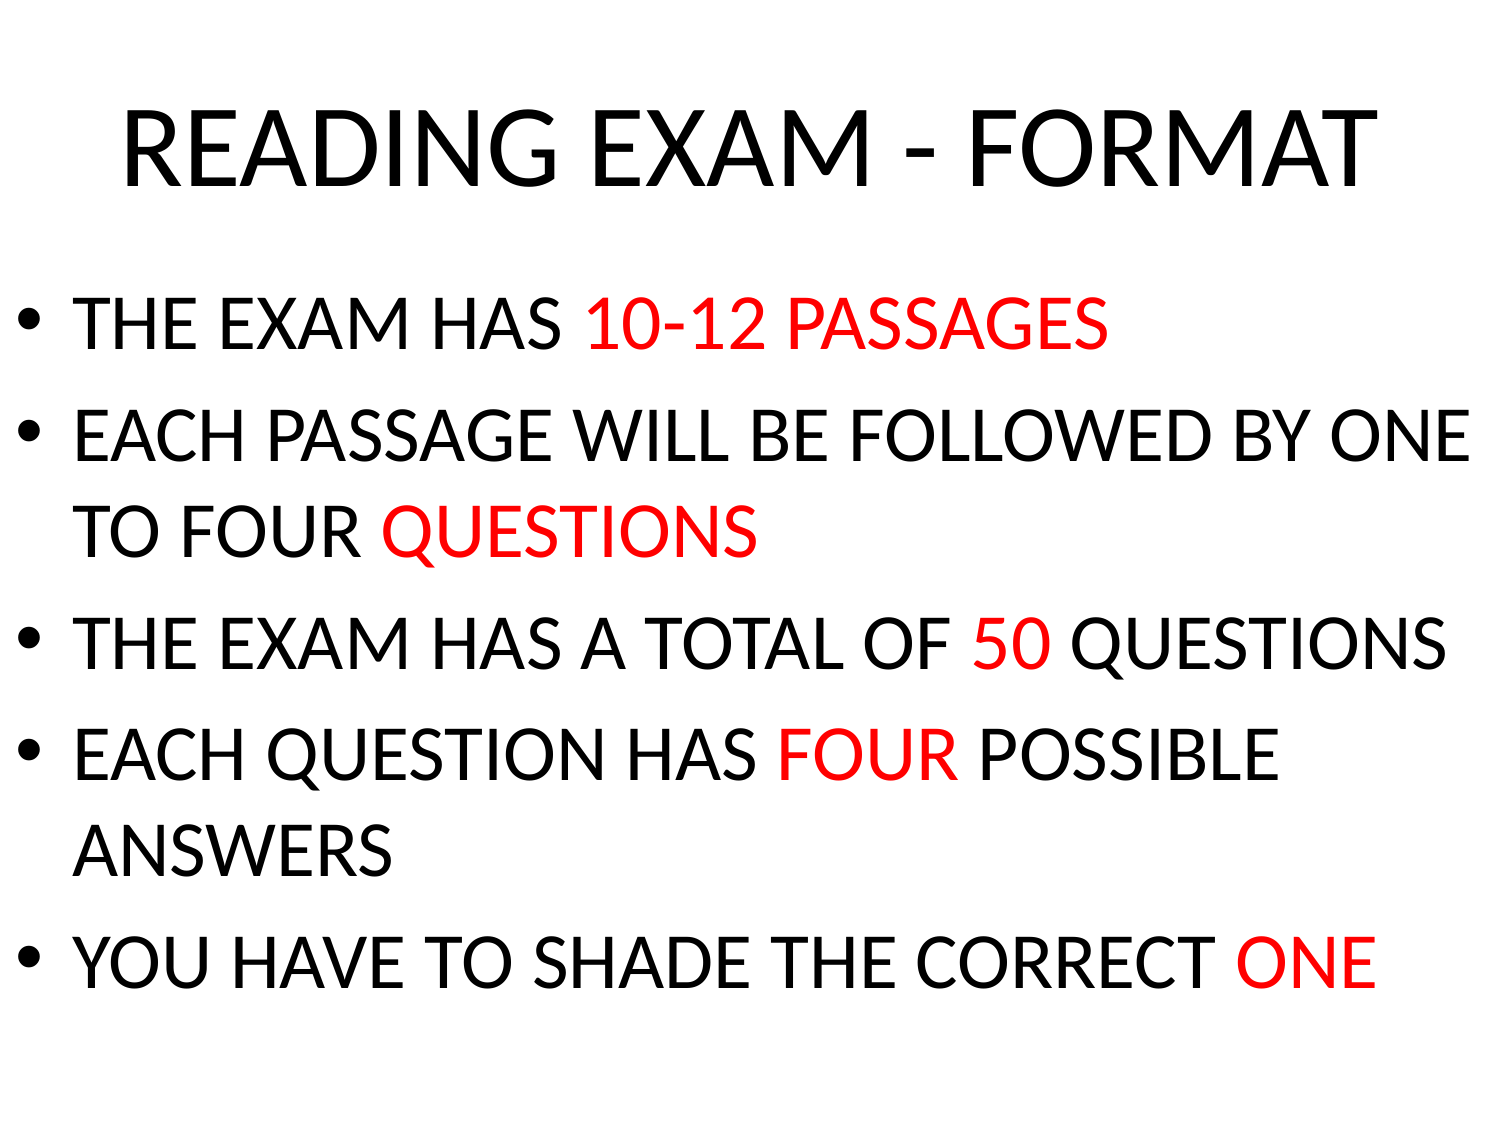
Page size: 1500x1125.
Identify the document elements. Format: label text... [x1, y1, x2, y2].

title READING EXAM - FORMAT [75, 45, 1425, 233]
list THE EXAM HAS 10-12 PASSAGES EACH PASSAGE WILL BE FOLLOWED BY ONE TO FOUR QUESTIONS THE EXAM HAS A TOTAL OF 50 QUESTIONS EACH QUESTION HAS FOUR POSSIBLE ANSWERS YOU HAVE TO SHADE THE CORRECT ONE [0, 262, 1500, 1088]
